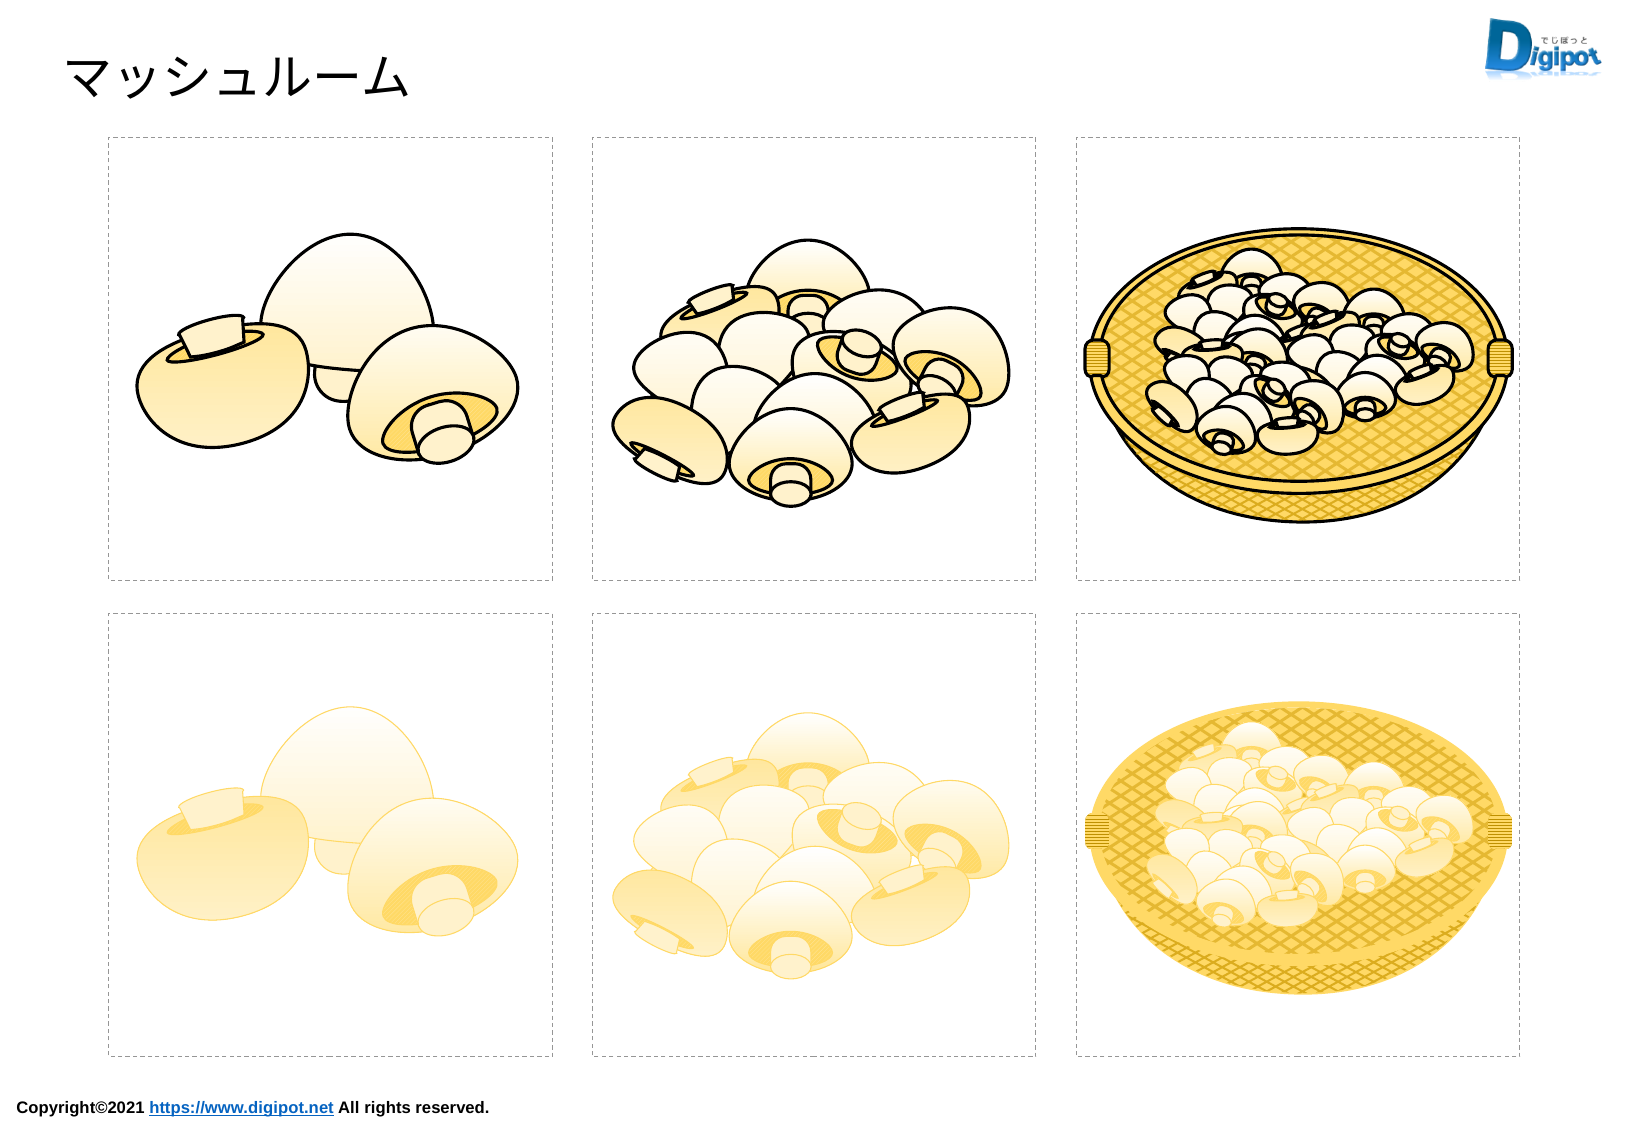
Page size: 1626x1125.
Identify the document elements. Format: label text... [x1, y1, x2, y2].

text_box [610, 712, 1015, 979]
text_box マッシュルーム [48, 38, 427, 113]
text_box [137, 234, 518, 465]
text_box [1084, 701, 1513, 995]
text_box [1084, 228, 1513, 523]
picture [1485, 18, 1602, 82]
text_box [610, 240, 1015, 507]
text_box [137, 706, 518, 938]
